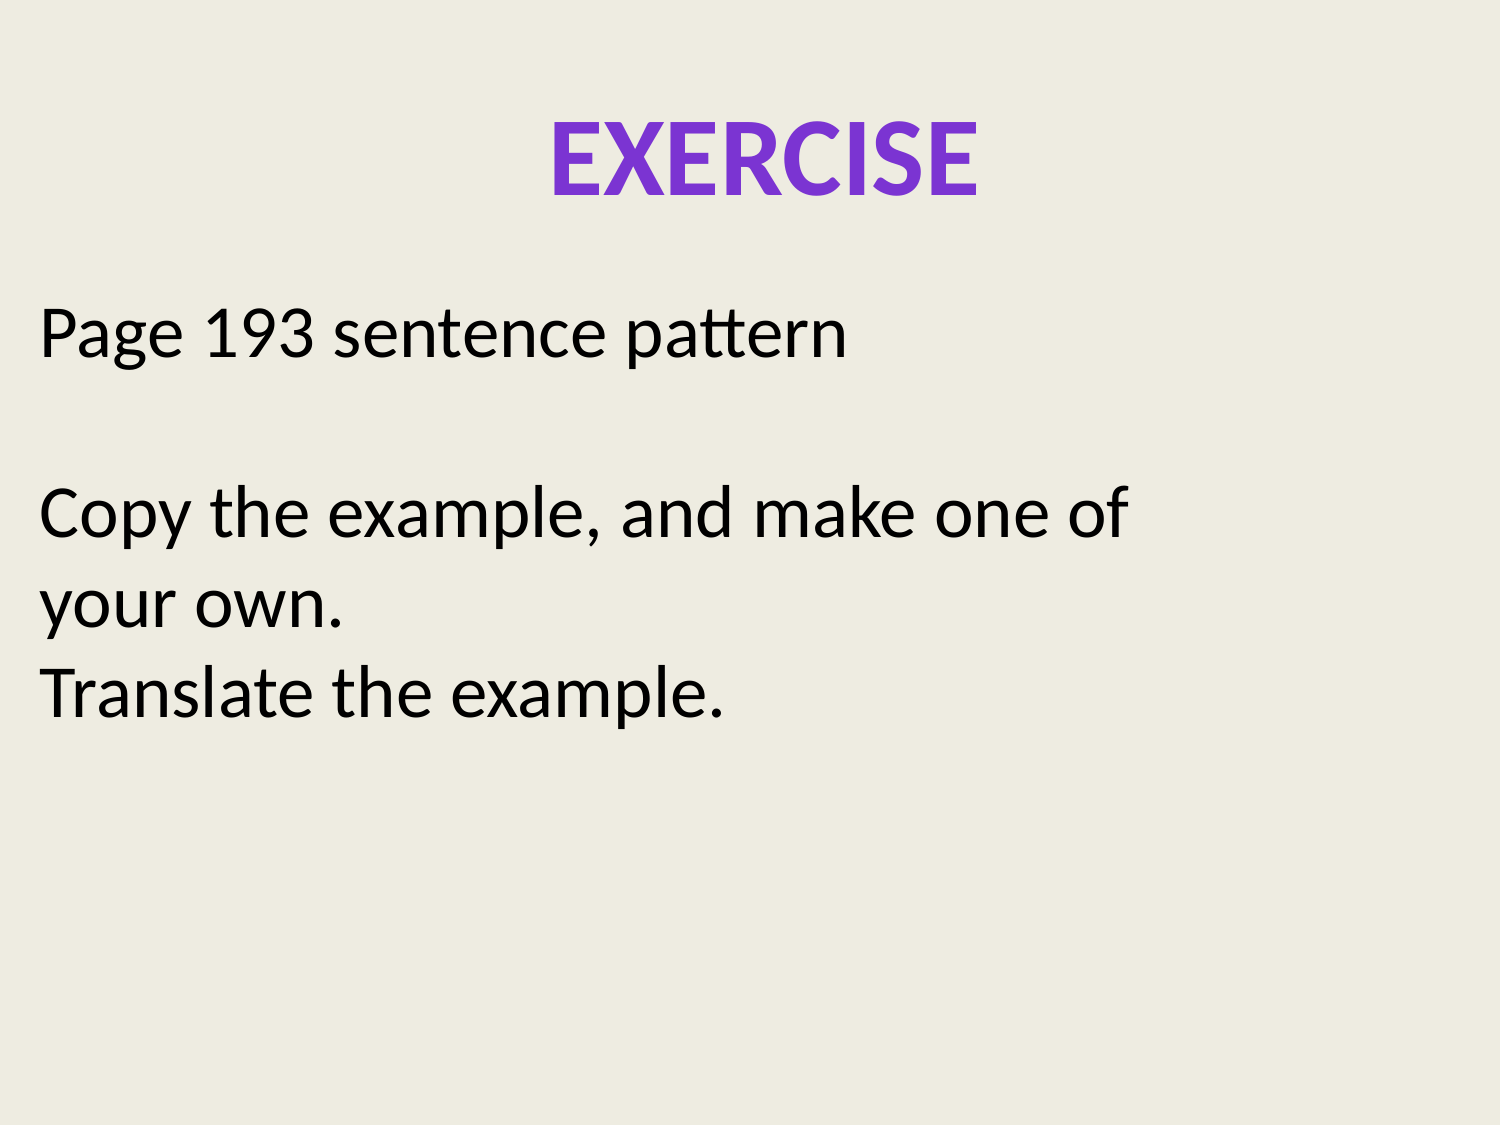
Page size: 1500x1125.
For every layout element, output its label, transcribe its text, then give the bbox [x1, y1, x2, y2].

text_box EXERCISE [533, 74, 996, 225]
text_box Page 193 sentence pattern Copy the example, and make one of your own. Translate the example. [24, 274, 1275, 830]
